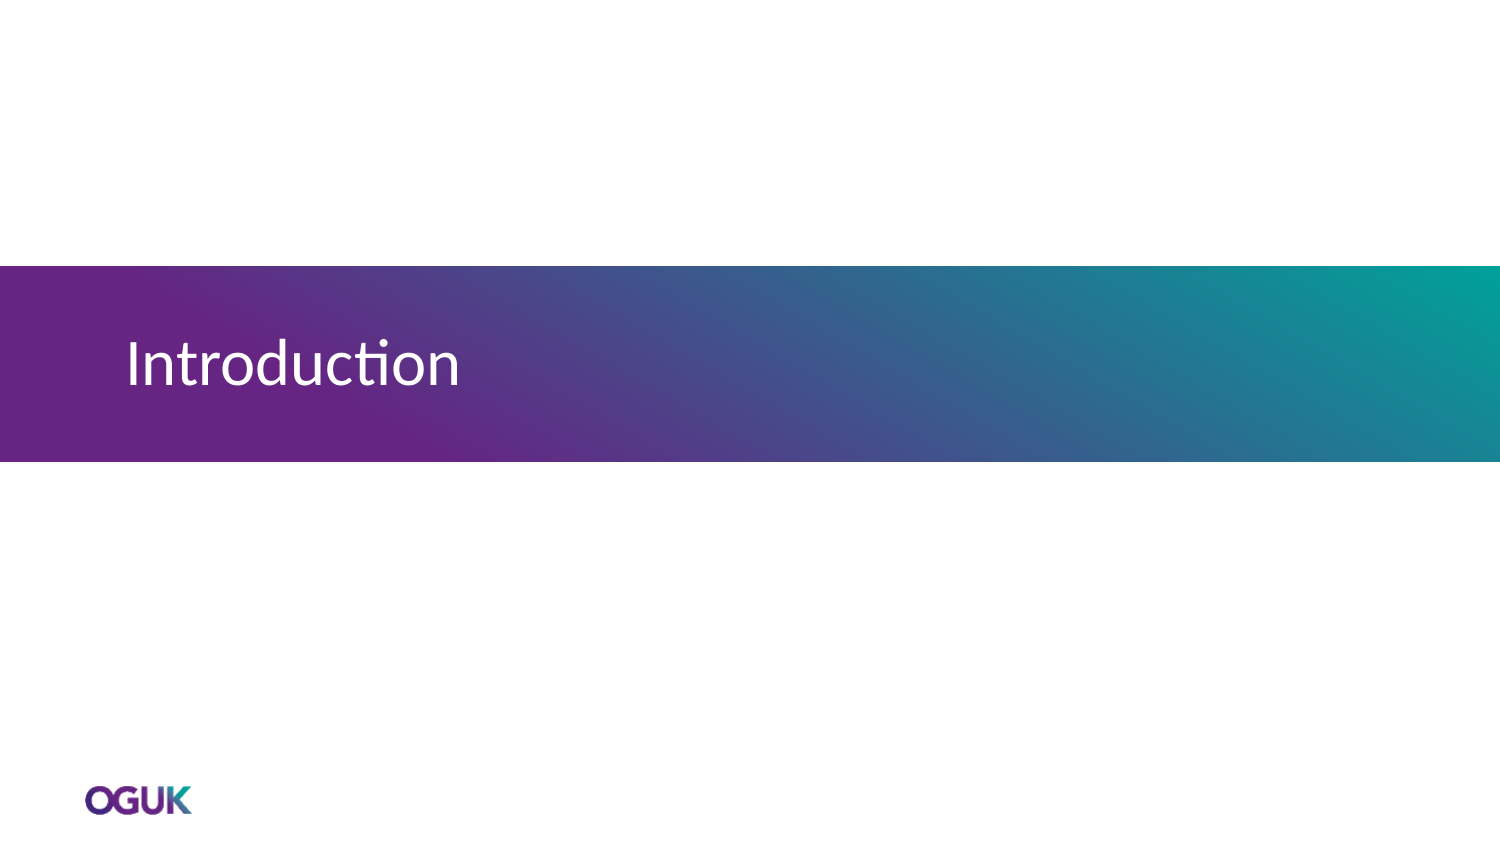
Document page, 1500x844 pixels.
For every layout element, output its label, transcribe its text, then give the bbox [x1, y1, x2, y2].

picture [76, 778, 200, 822]
title Introduction [125, 266, 1413, 462]
